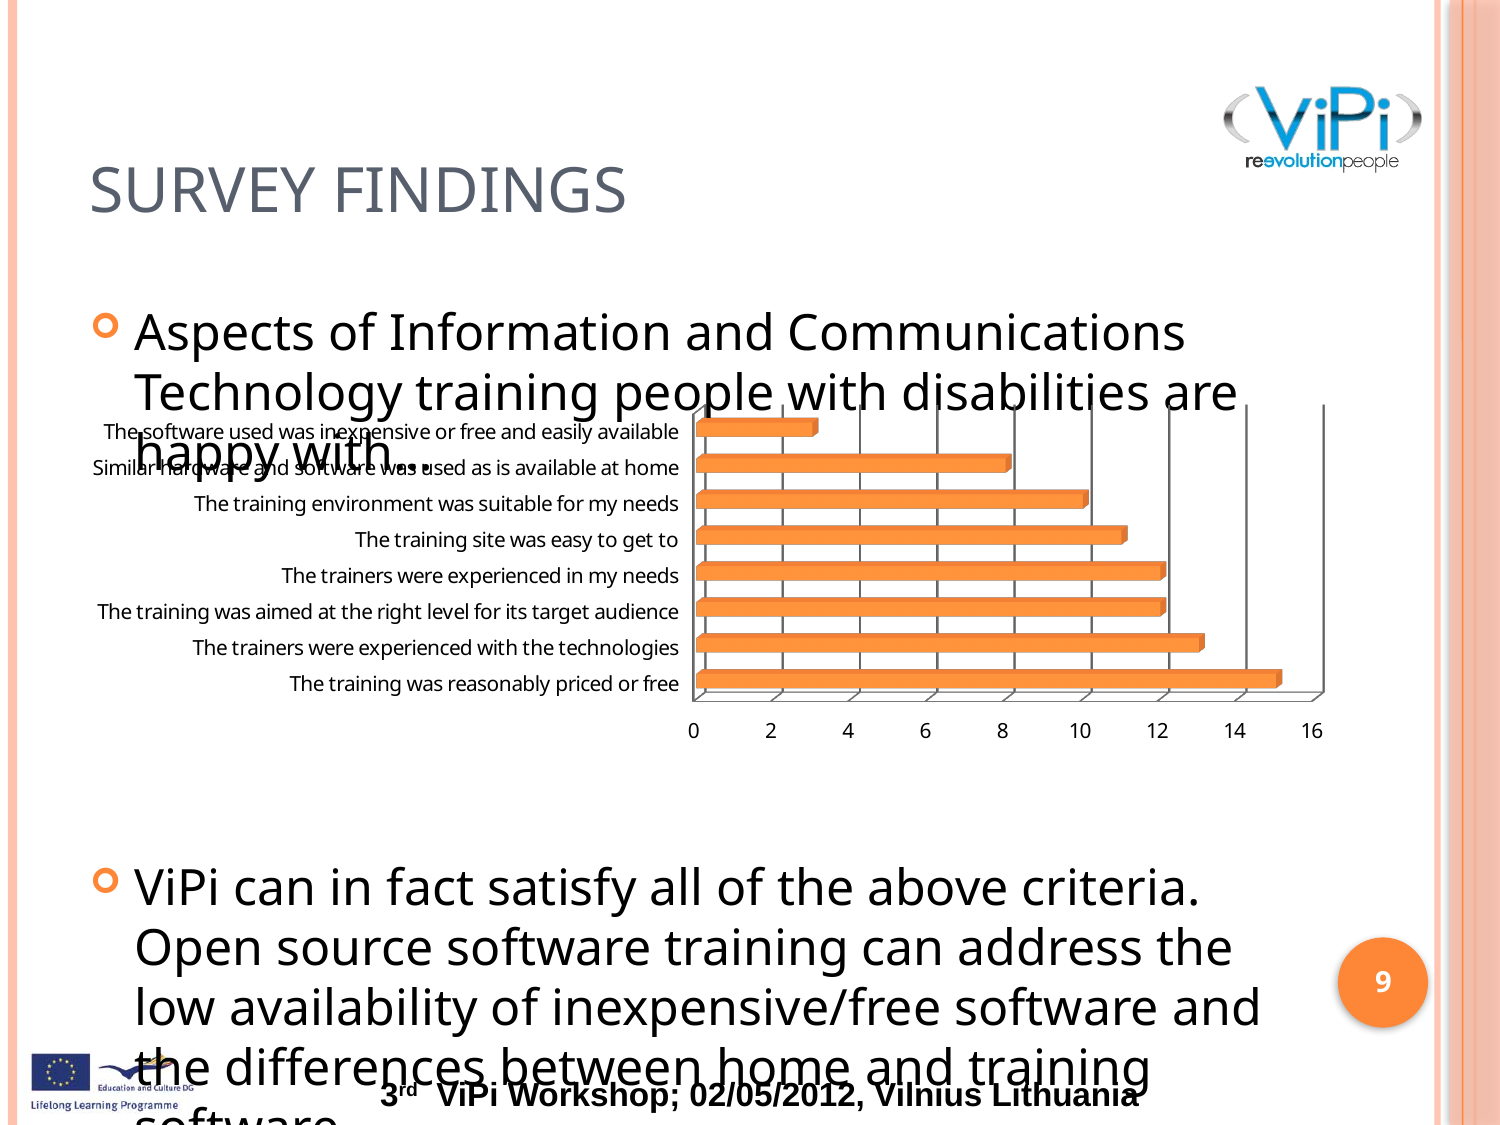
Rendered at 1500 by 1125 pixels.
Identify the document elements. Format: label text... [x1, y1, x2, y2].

picture [23, 1051, 195, 1114]
list Aspects of Information and Communications Technology training people with disabilities are happy with… ViPi can in fact satisfy all of the above criteria. Open source software training can address the low availability of inexpensive/free software and the differences between home and training software. [75, 761, 1300, 1062]
title Survey Findings [75, 45, 1300, 219]
chart [52, 396, 1365, 753]
slide_number 9 [1333, 940, 1434, 1026]
list Aspects of Information and Communications Technology training people with disabilities are happy with… ViPi can in fact satisfy all of the above criteria. Open source software training can address the low availability of inexpensive/free software and the differences between home and training software. [75, 219, 1300, 394]
picture [1300, 78, 1423, 176]
